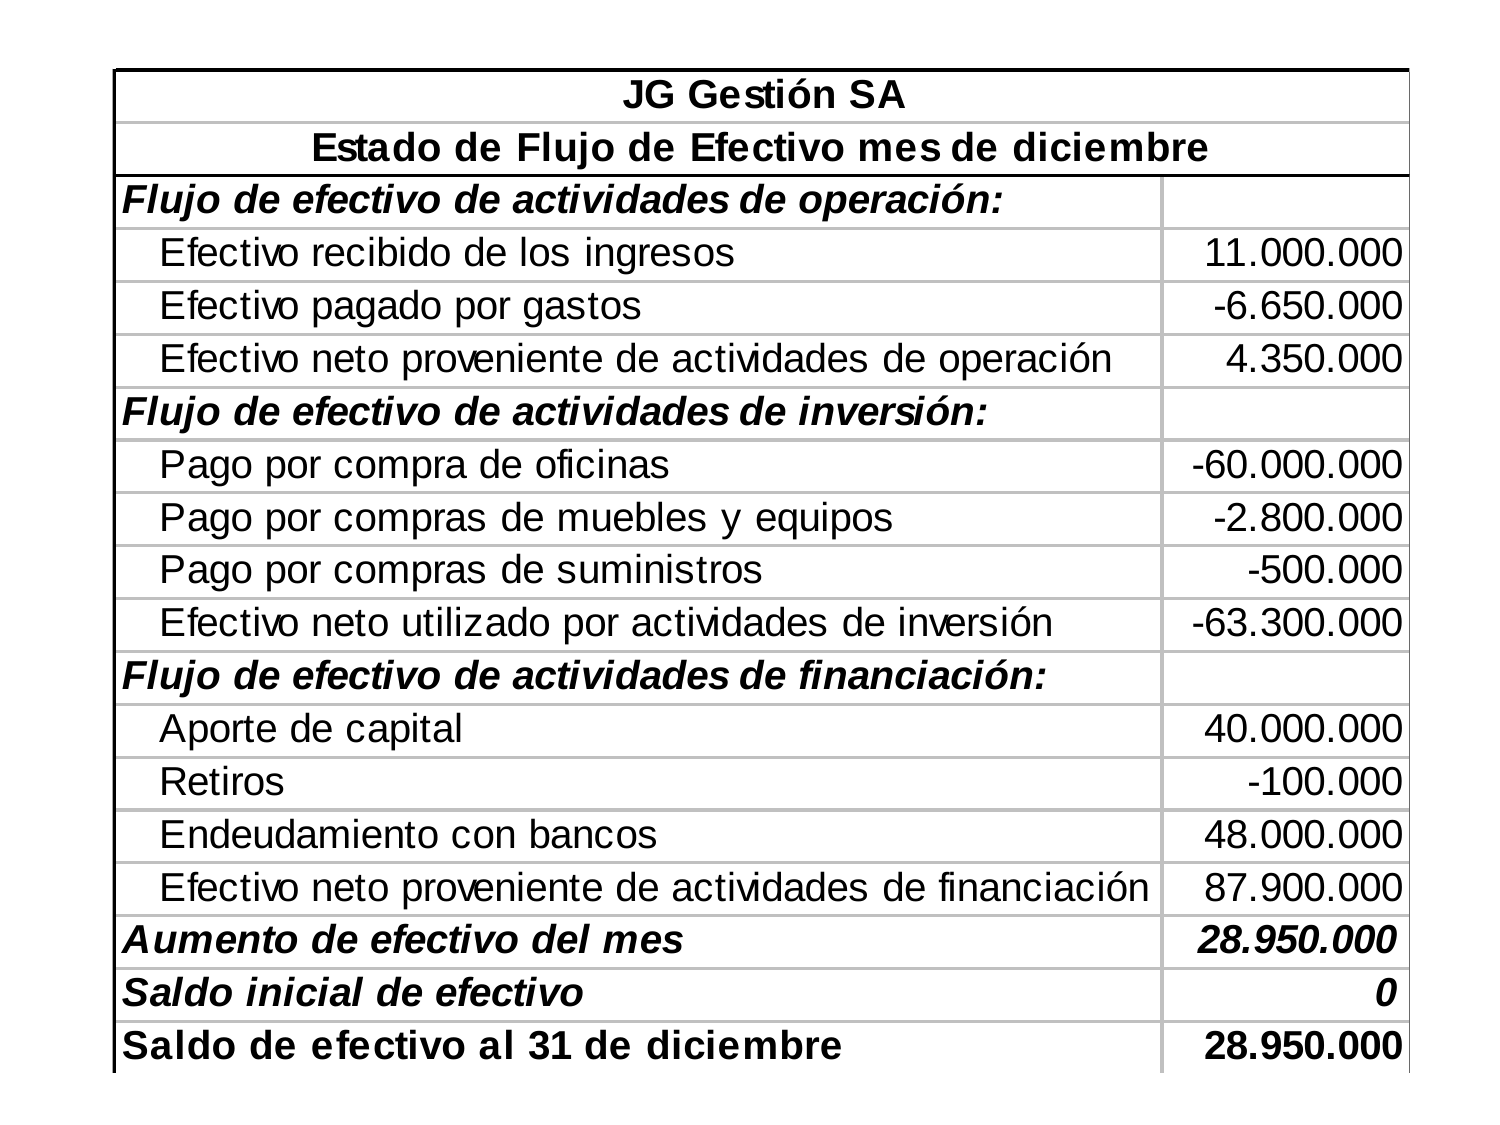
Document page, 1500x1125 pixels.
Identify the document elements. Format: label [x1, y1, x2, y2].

text_box [112, 68, 1413, 1077]
